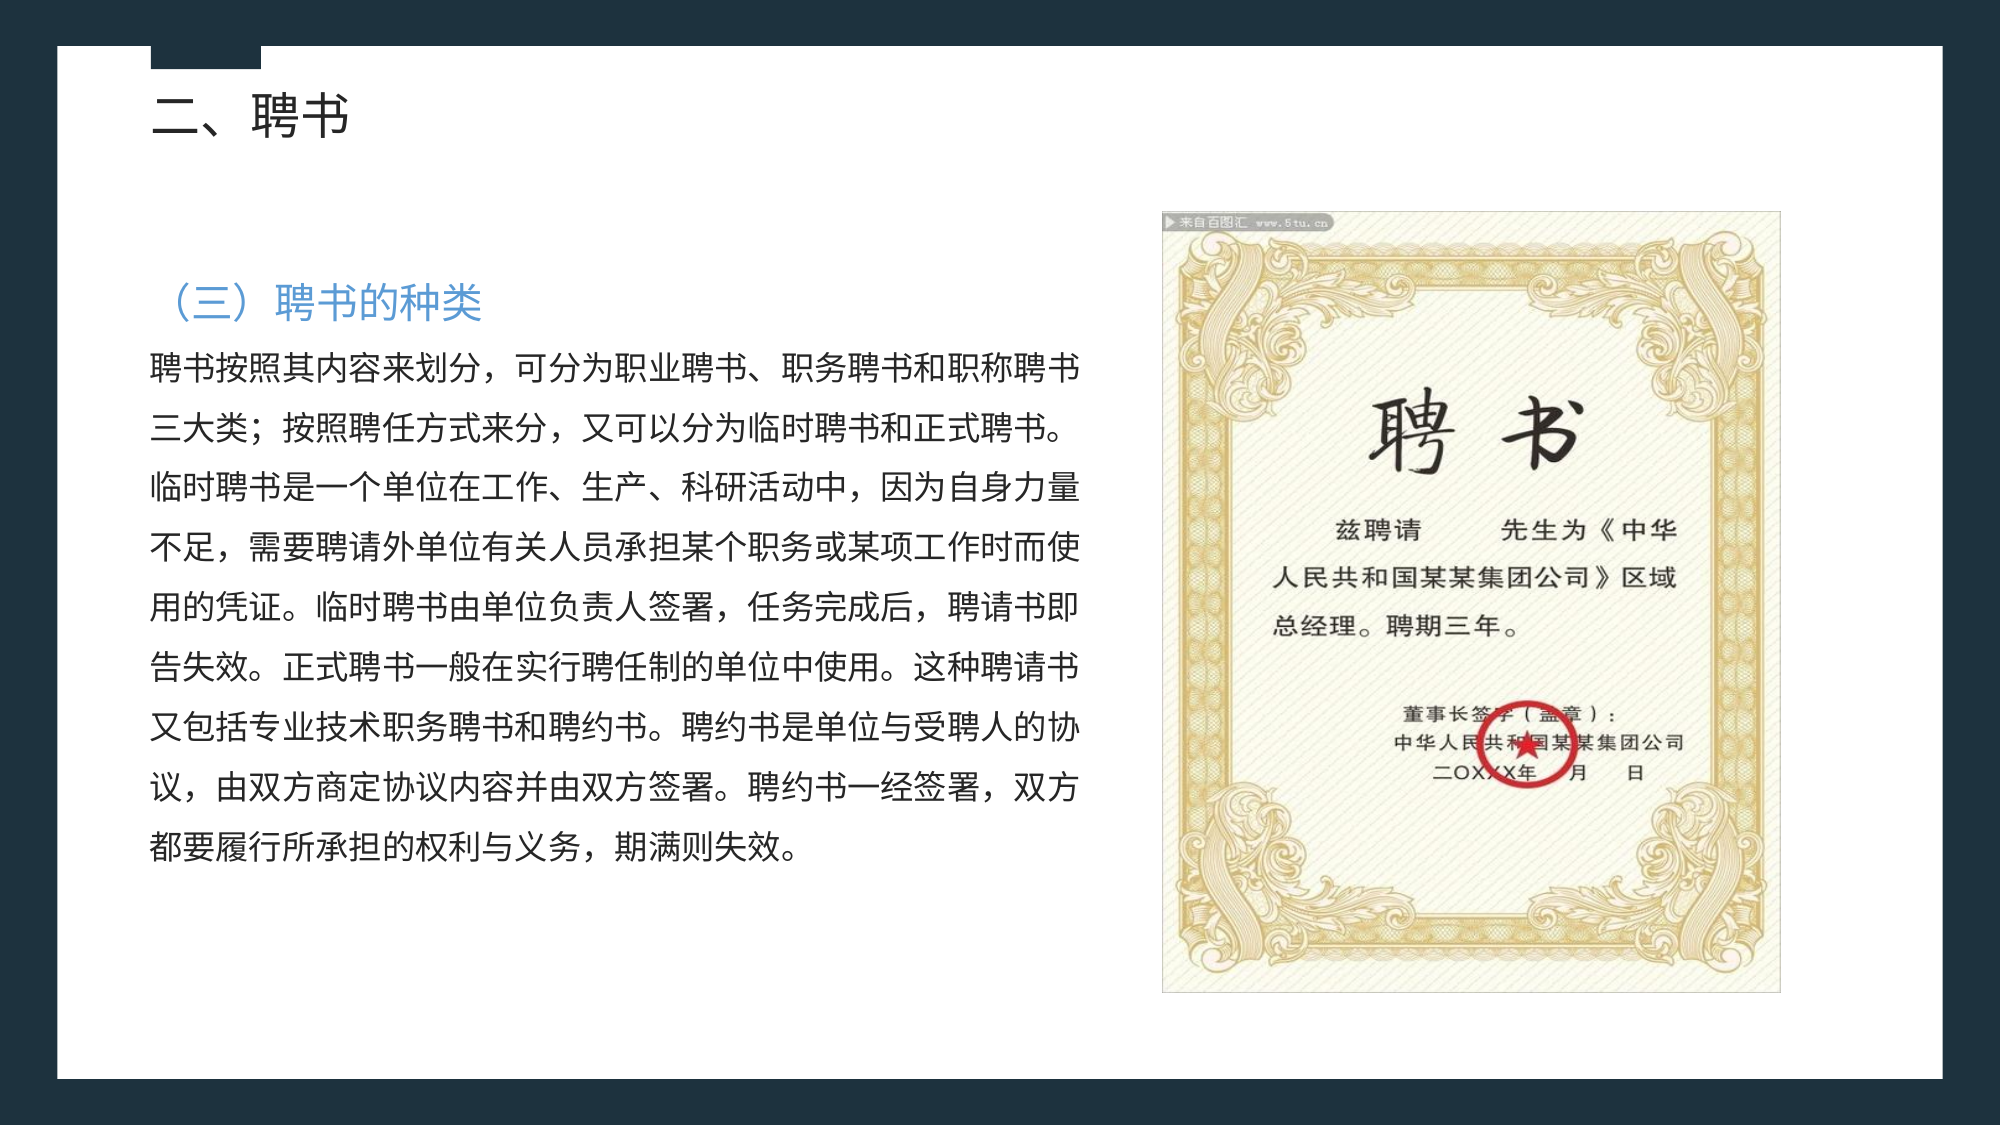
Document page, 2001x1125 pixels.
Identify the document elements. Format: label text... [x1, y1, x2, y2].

text_box 二、聘书 [150, 77, 622, 153]
picture [1161, 211, 1781, 993]
text_box （三）聘书的种类 聘书按照其内容来划分，可分为职业聘书、职务聘书和职称聘书三大类；按照聘任方式来分，又可以分为临时聘书和正式聘书。临时聘书是一个单位在工作、生产、科研活动中，因为自身力量不足，需要聘请外单位有关人员承担某个职务或某项工作时而使 用的凭证。临时聘书由单位负责人签署，任务完成后，聘请书即告失效。正式聘书一般在实行聘任制的单位中使用。这种聘请书又包括专业技术职务聘书和聘约书。聘约书是单位与受聘人的协议，由双方商定协议内容并由双方签署。聘约书一经签署，双方都要履行所承担的权利与义务，期满则失效。 [134, 244, 1121, 874]
